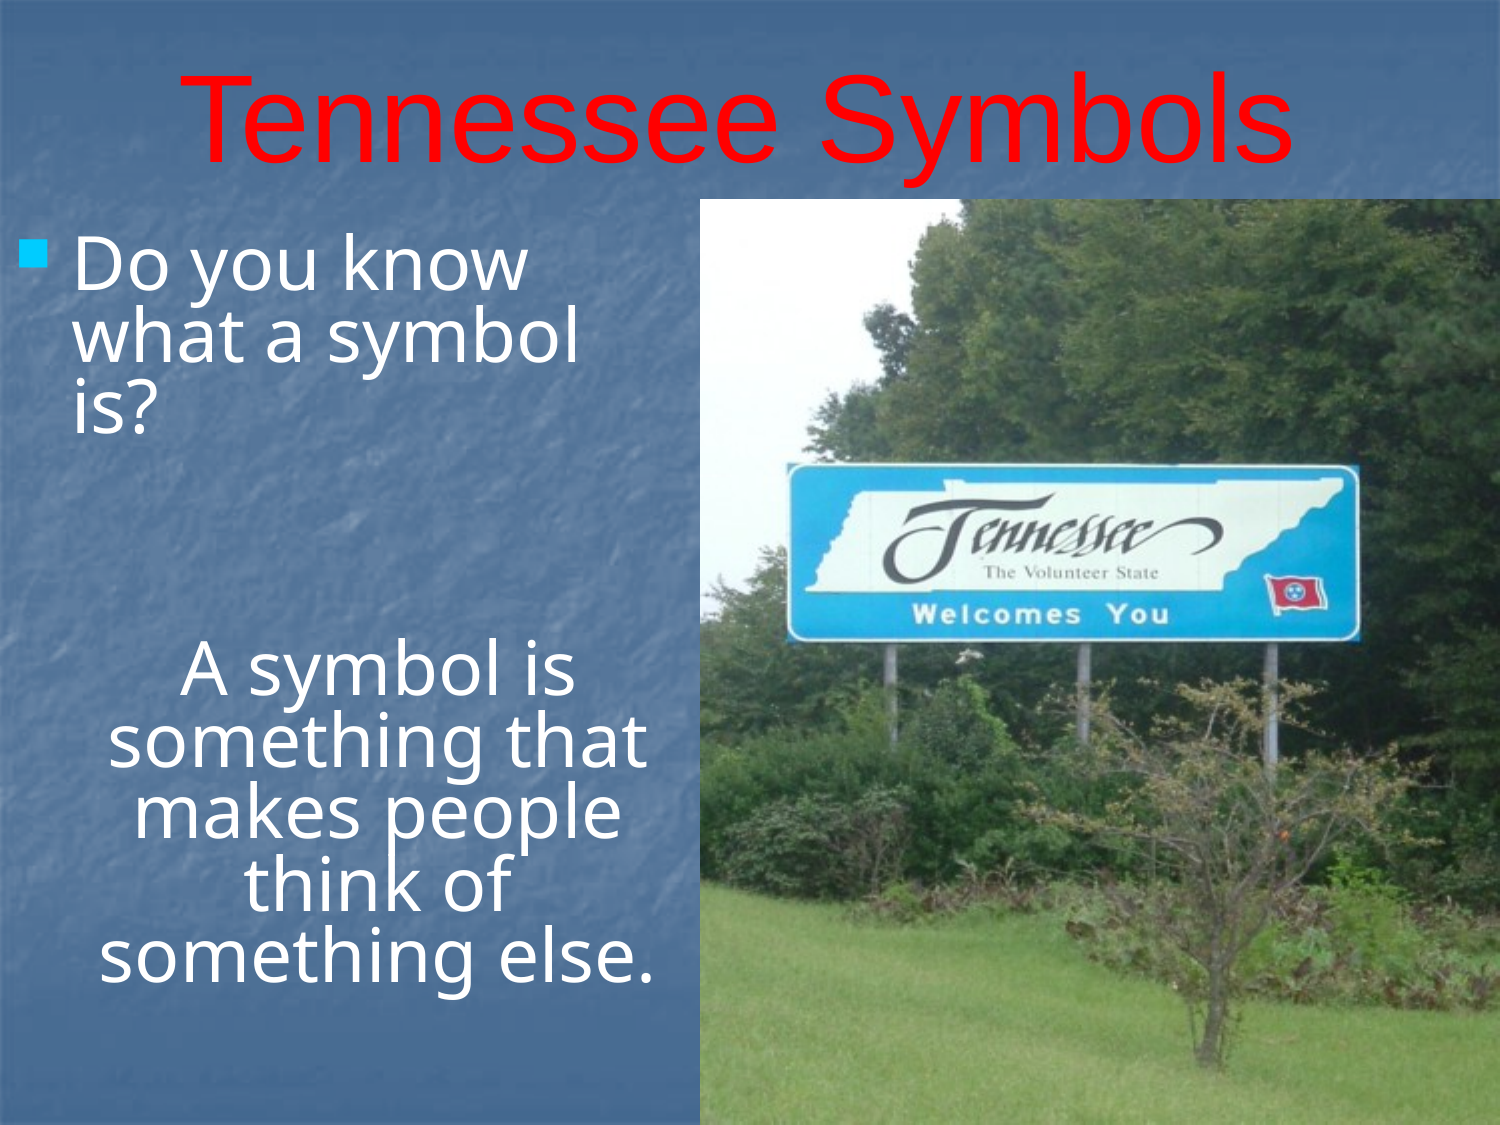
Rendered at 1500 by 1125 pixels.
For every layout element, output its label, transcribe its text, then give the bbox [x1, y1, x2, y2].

list Do you know what a symbol is? A symbol is something that makes people think of something else. [0, 224, 694, 1038]
title Tennessee Symbols [62, 0, 1413, 224]
picture [699, 199, 1500, 1125]
